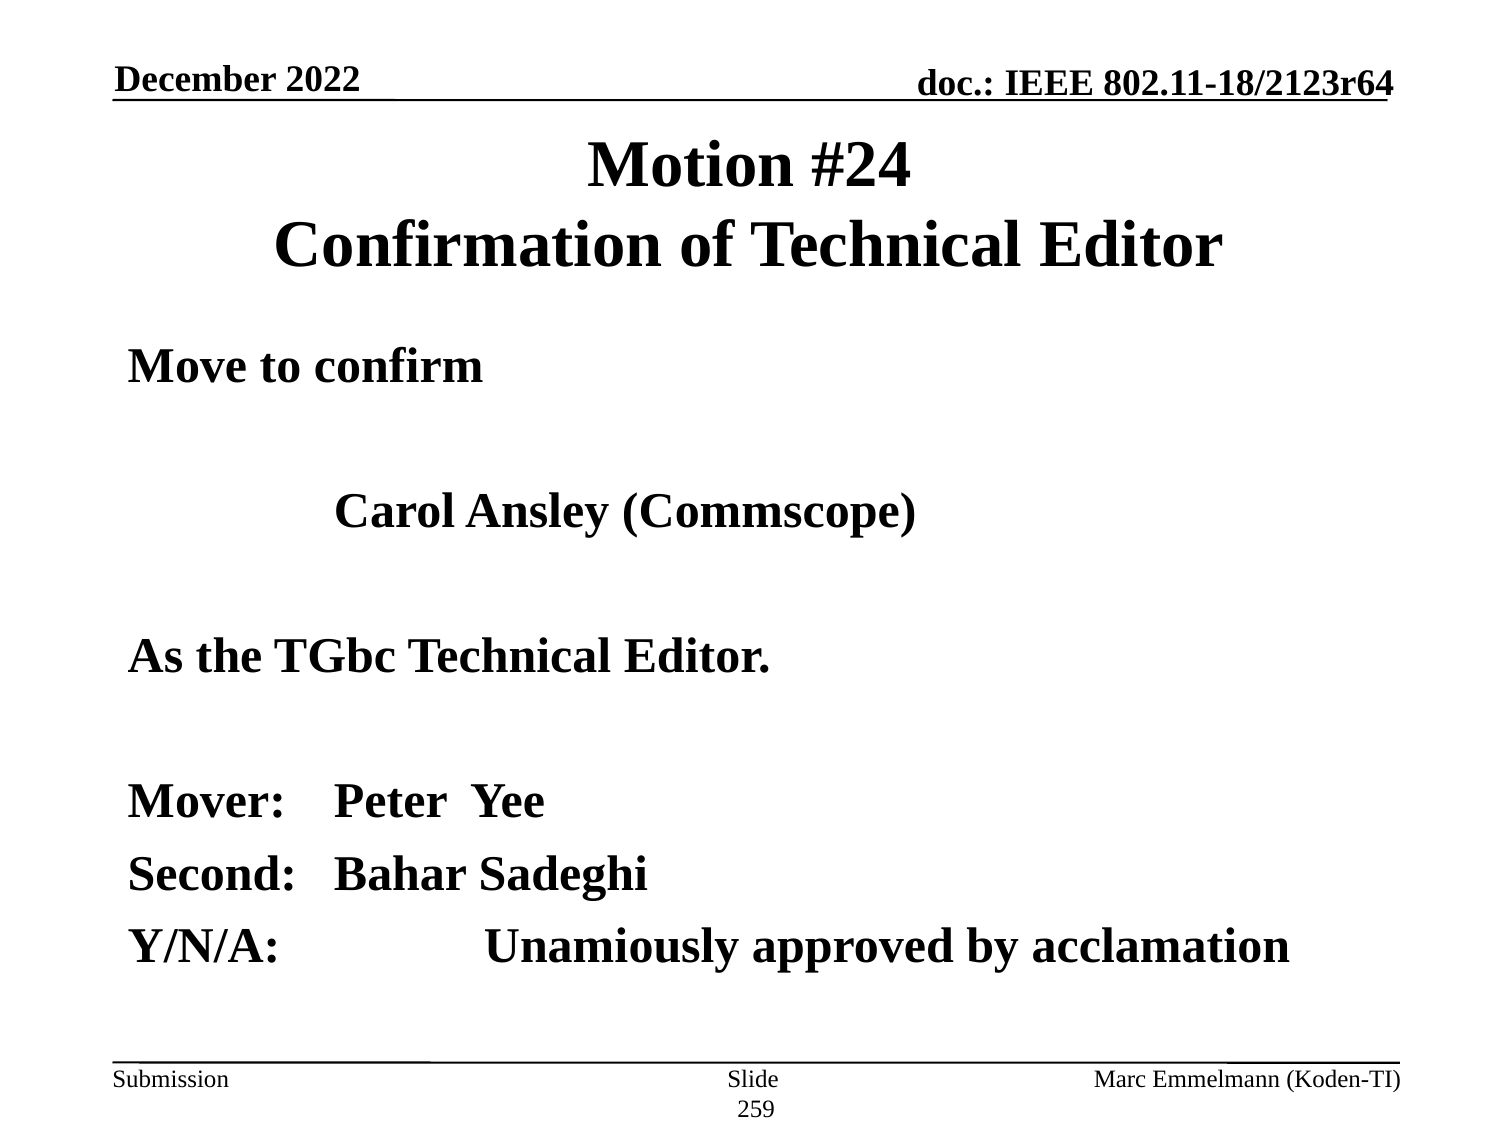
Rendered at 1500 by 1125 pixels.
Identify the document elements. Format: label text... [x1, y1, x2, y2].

list Move to confirm Carol Ansley (Commscope) As the TGbc Technical Editor. Mover: Peter Yee Second: Bahar Sadeghi Y/N/A: Unamiously approved by acclamation [112, 324, 1388, 1000]
slide_number Slide 259 [712, 1061, 800, 1123]
footer Marc Emmelmann (Koden-TI) [878, 1061, 1402, 1093]
title Motion #24 Confirmation of Technical Editor [112, 112, 1388, 288]
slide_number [114, 54, 423, 100]
